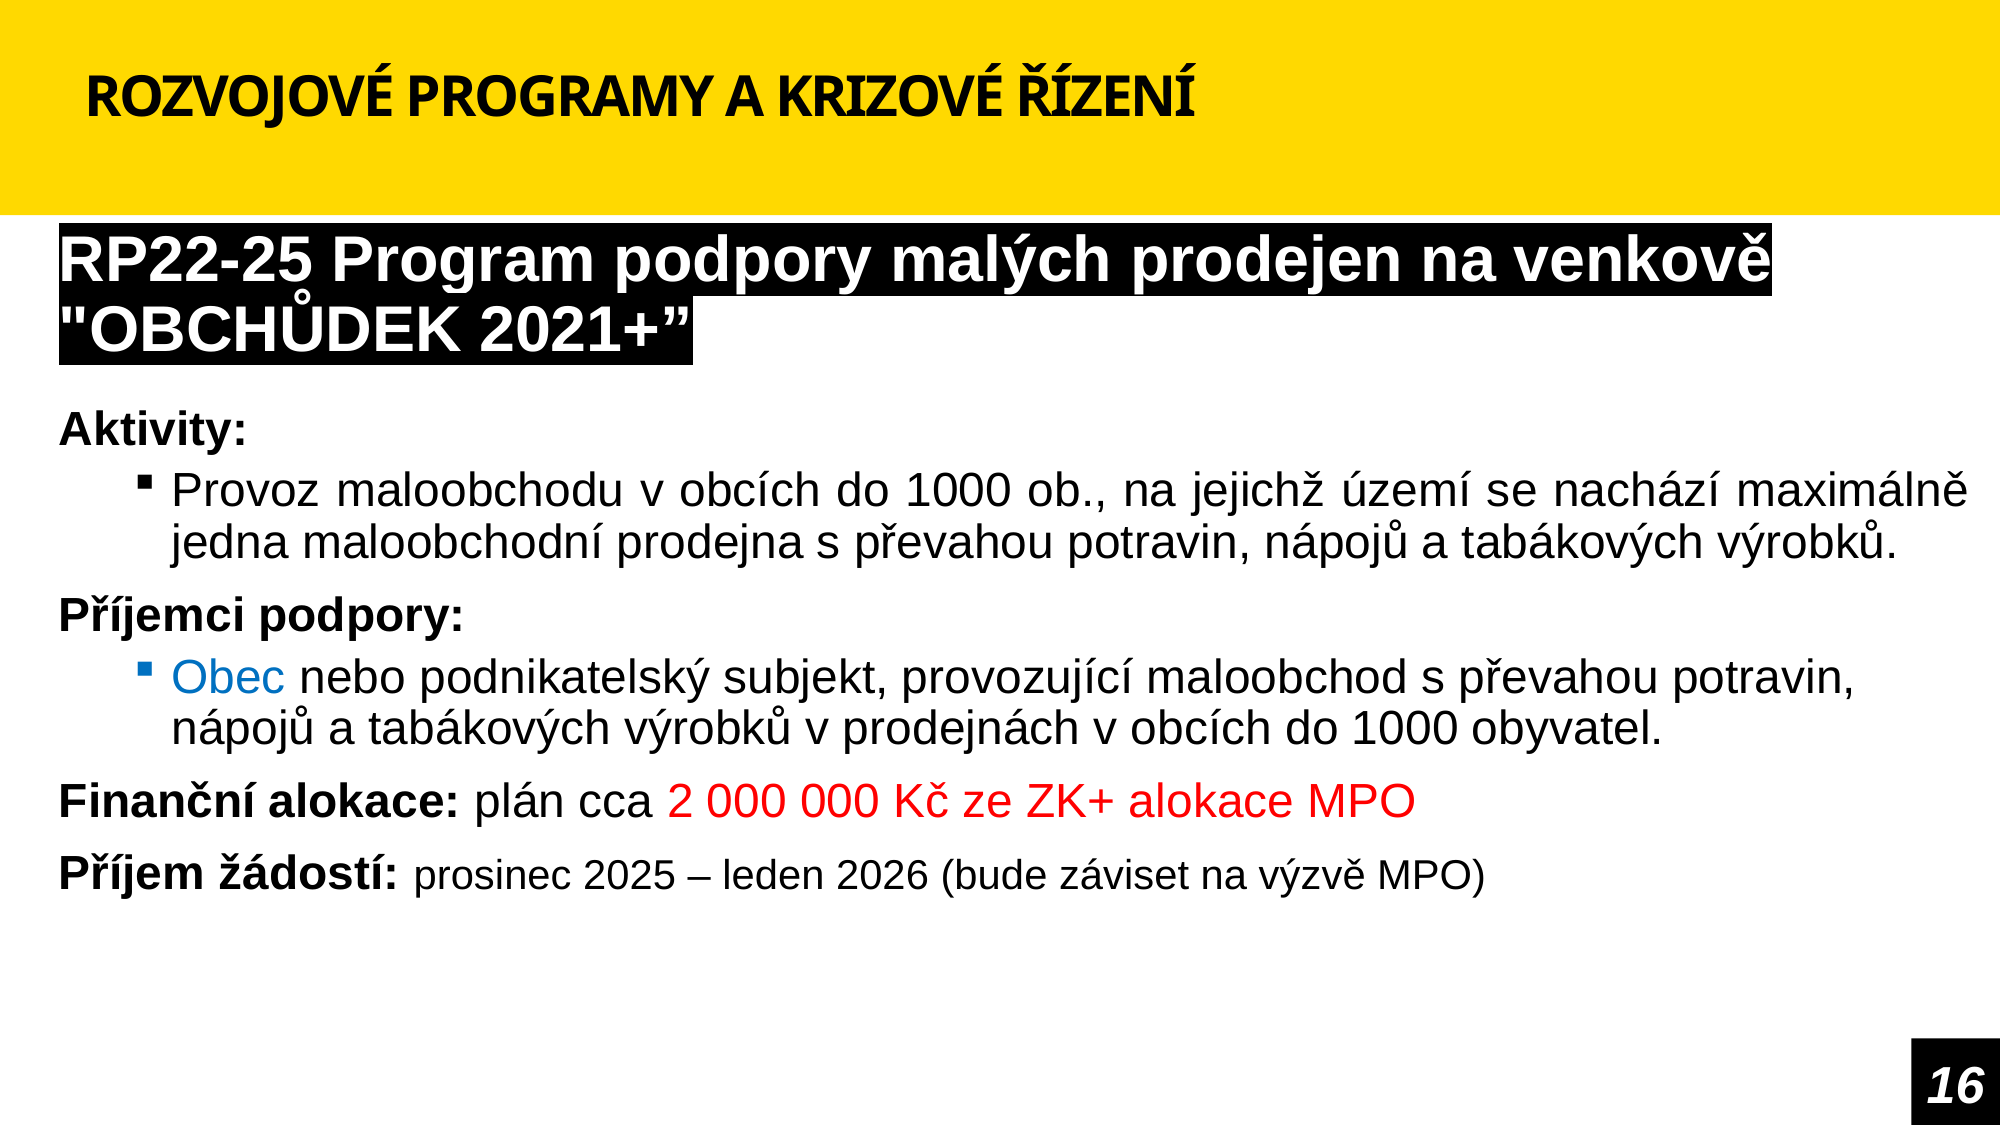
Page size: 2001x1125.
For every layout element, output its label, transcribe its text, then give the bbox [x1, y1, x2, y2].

title ROZVOJOVÉ PROGRAMY A KRIZOVÉ ŘÍZENÍ [69, 60, 1918, 214]
slide_number 16 [1911, 1038, 2000, 1125]
list RP22-25 Program podpory malých prodejen na venkově "OBCHŮDEK 2021+” Aktivity: Provoz maloobchodu v obcích do 1000 ob., na jejichž území se nachází maximálně jedna maloobchodní prodejna s převahou potravin, nápojů a tabákových výrobků. Příjemci podpory: Obec nebo podnikatelský subjekt, provozující maloobchod s převahou potravin, nápojů a tabákových výrobků v prodejnách v obcích do 1000 obyvatel. Finanční alokace: plán cca 2 000 000 Kč ze ZK+ alokace MPO Příjem žádostí: prosinec 2025 – leden 2026 (bude záviset na výzvě MPO) [0, 218, 2000, 1125]
